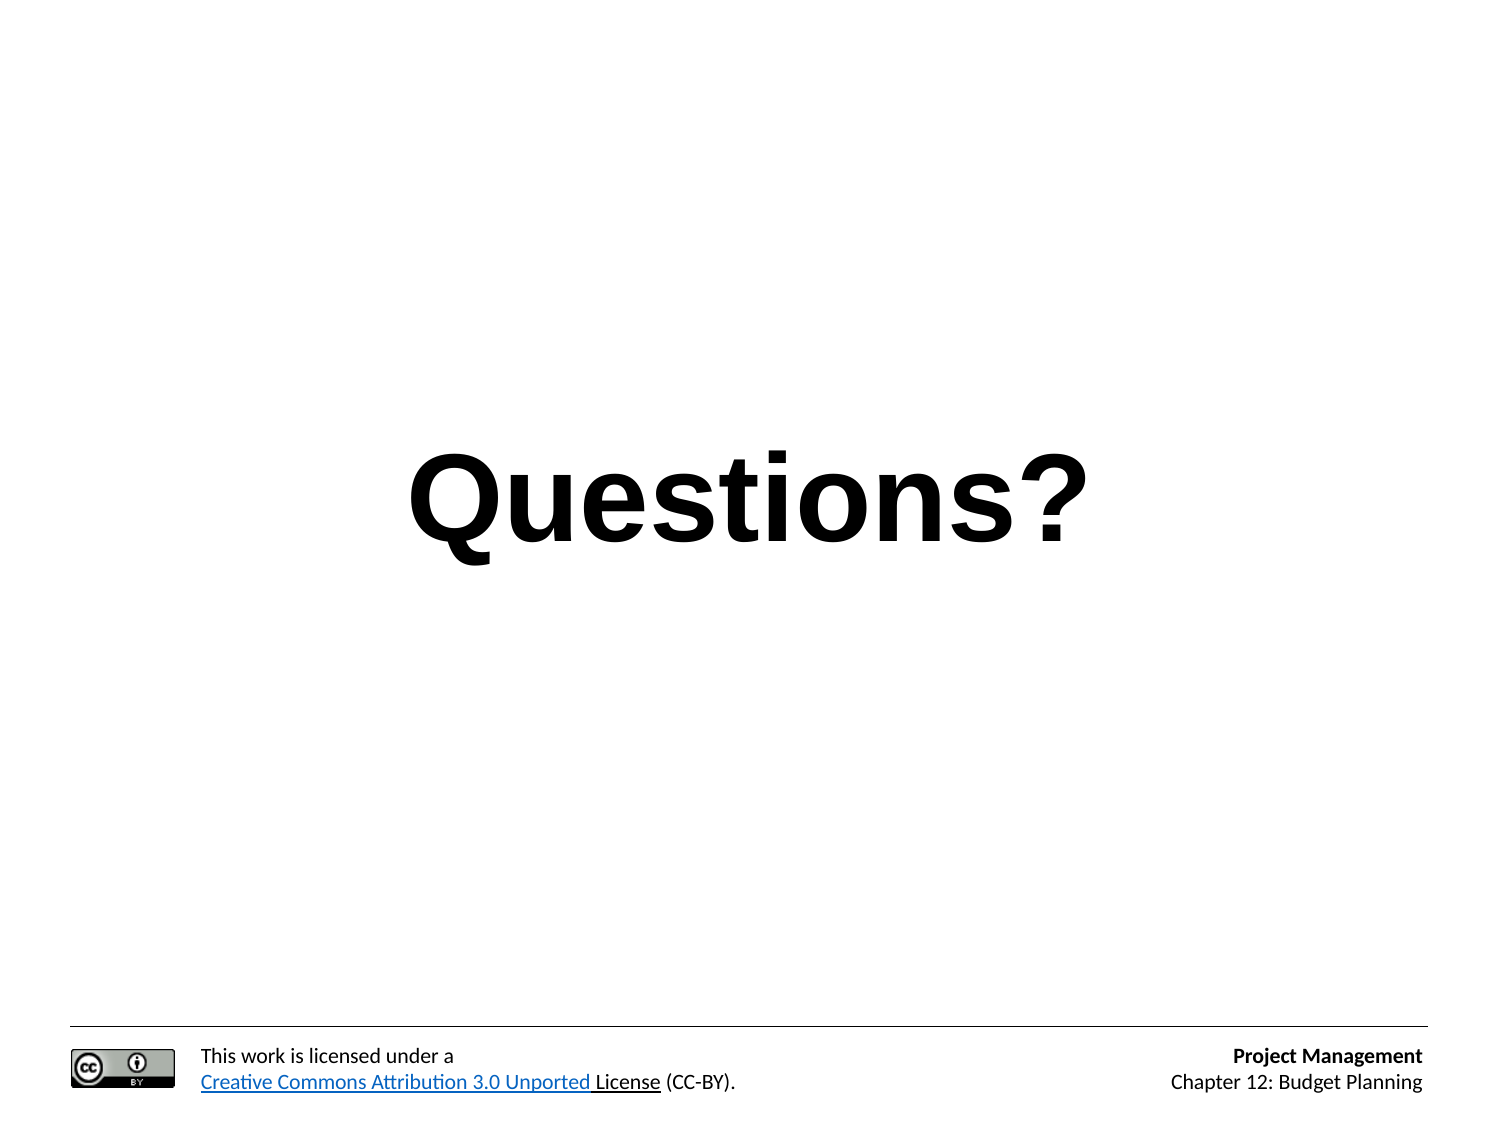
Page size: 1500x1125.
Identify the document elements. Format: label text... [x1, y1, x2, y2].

title Questions? [112, 184, 1388, 576]
picture [71, 1049, 175, 1088]
